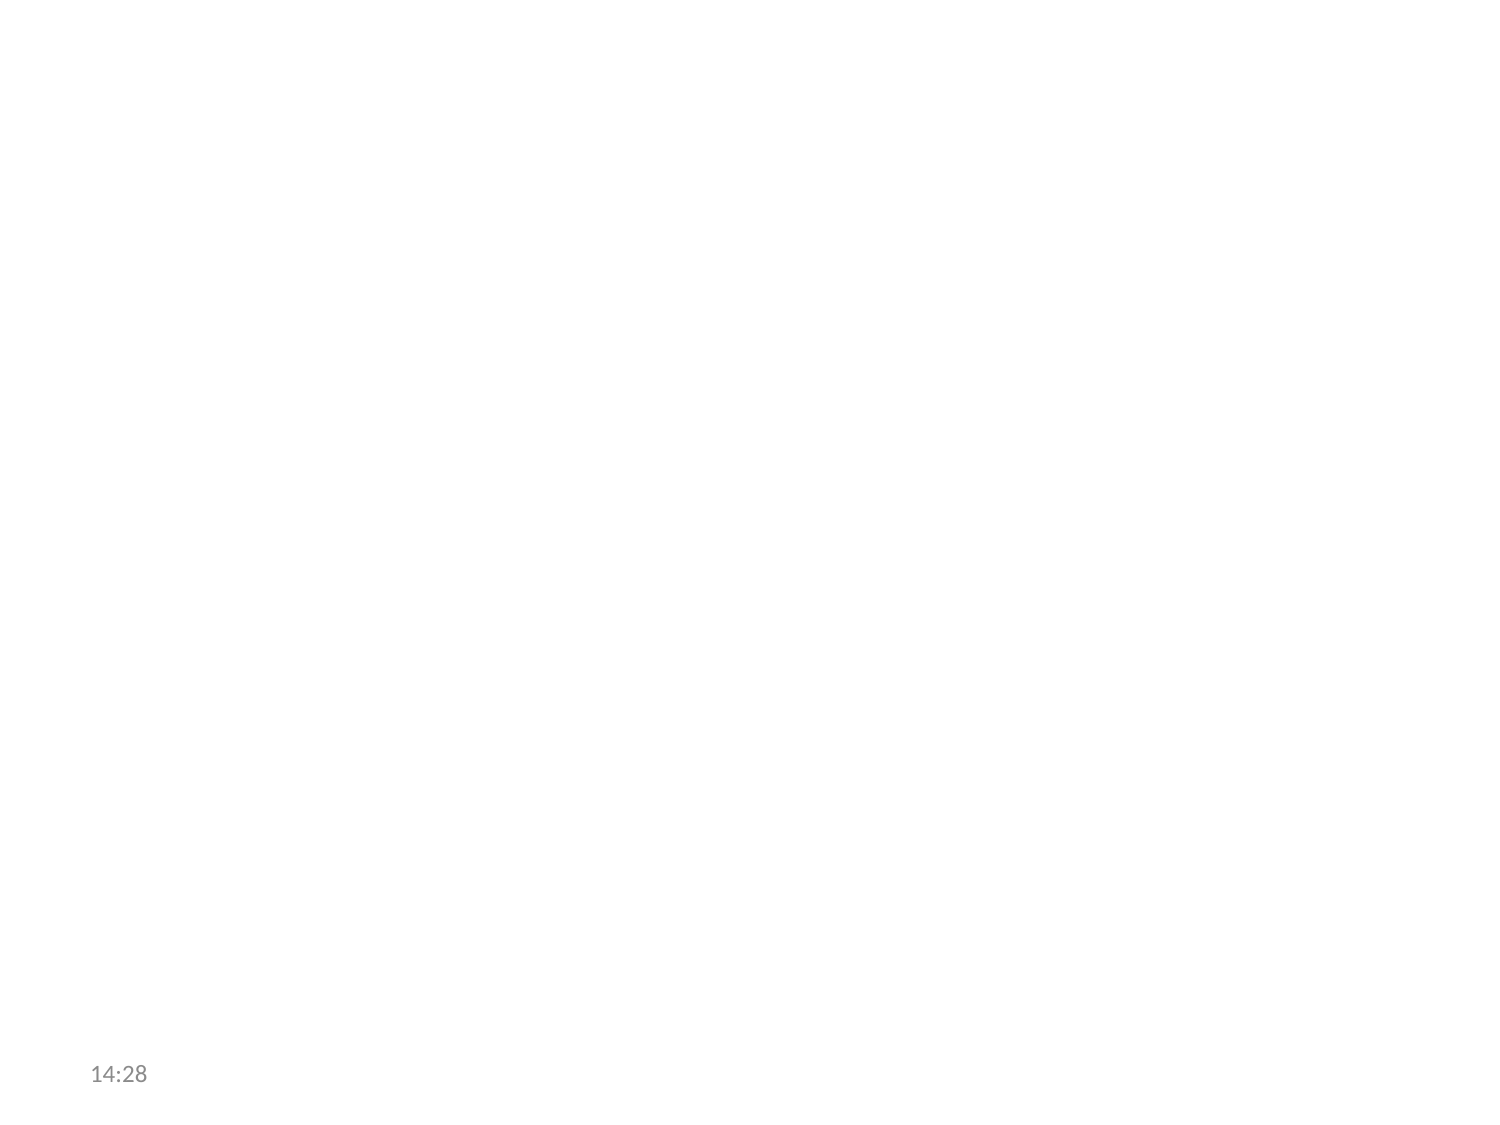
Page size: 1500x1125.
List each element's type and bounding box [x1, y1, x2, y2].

slide_number [75, 1042, 425, 1103]
